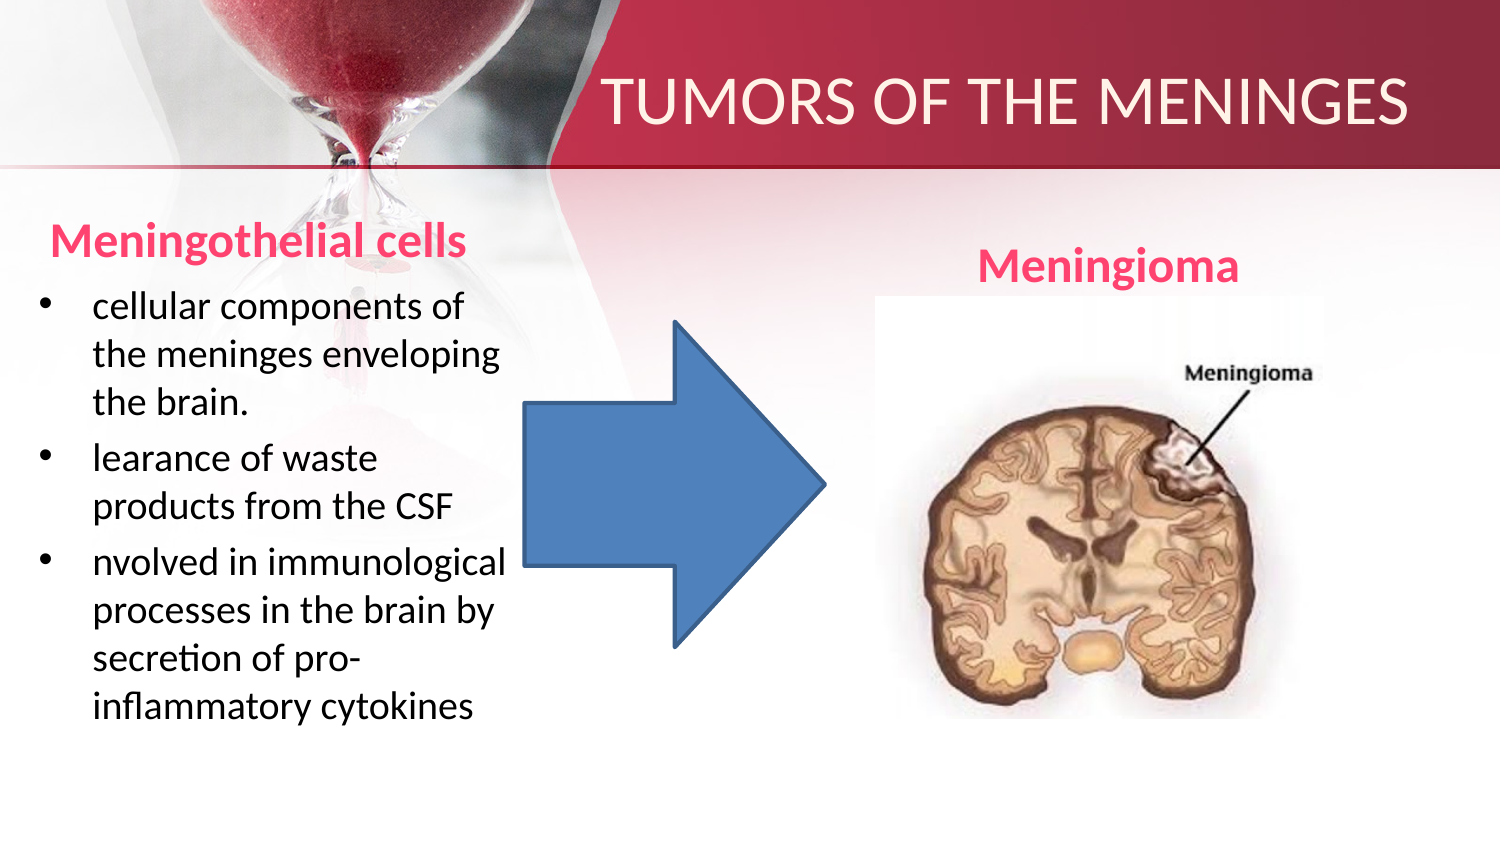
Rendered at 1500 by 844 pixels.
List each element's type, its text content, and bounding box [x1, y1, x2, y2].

list Meningioma [850, 221, 1379, 301]
picture [0, 0, 1500, 844]
list cellular components of the meninges enveloping the brain. learance of waste products from the CSF nvolved in immunological processes in the brain by secretion of pro-inflammatory cytokines [23, 271, 525, 773]
text_box [522, 319, 827, 650]
title TUMORS OF THE MENINGES [73, 46, 1427, 147]
list Meningothelial cells [0, 196, 529, 276]
